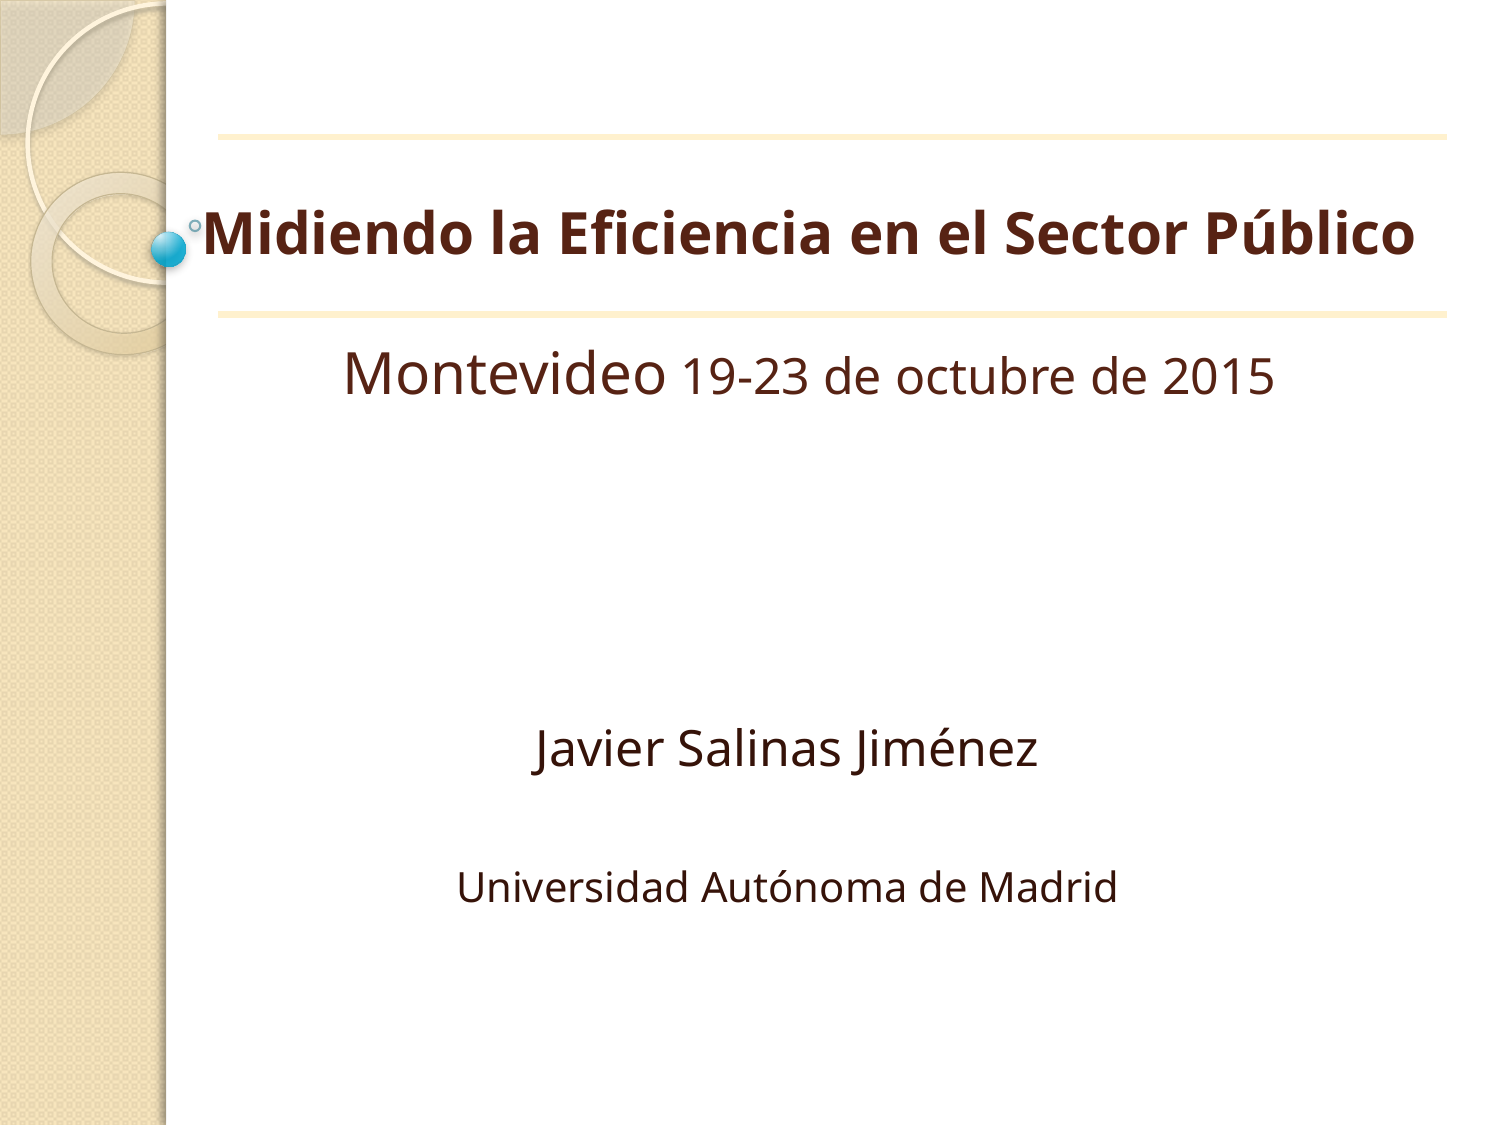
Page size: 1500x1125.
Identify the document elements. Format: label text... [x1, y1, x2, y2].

subtitle Javier Salinas Jiménez Universidad Autónoma de Madrid [159, 716, 1412, 925]
title Midiendo la Eficiencia en el Sector Público Montevideo 19-23 de octubre de 2015 [171, 172, 1447, 414]
